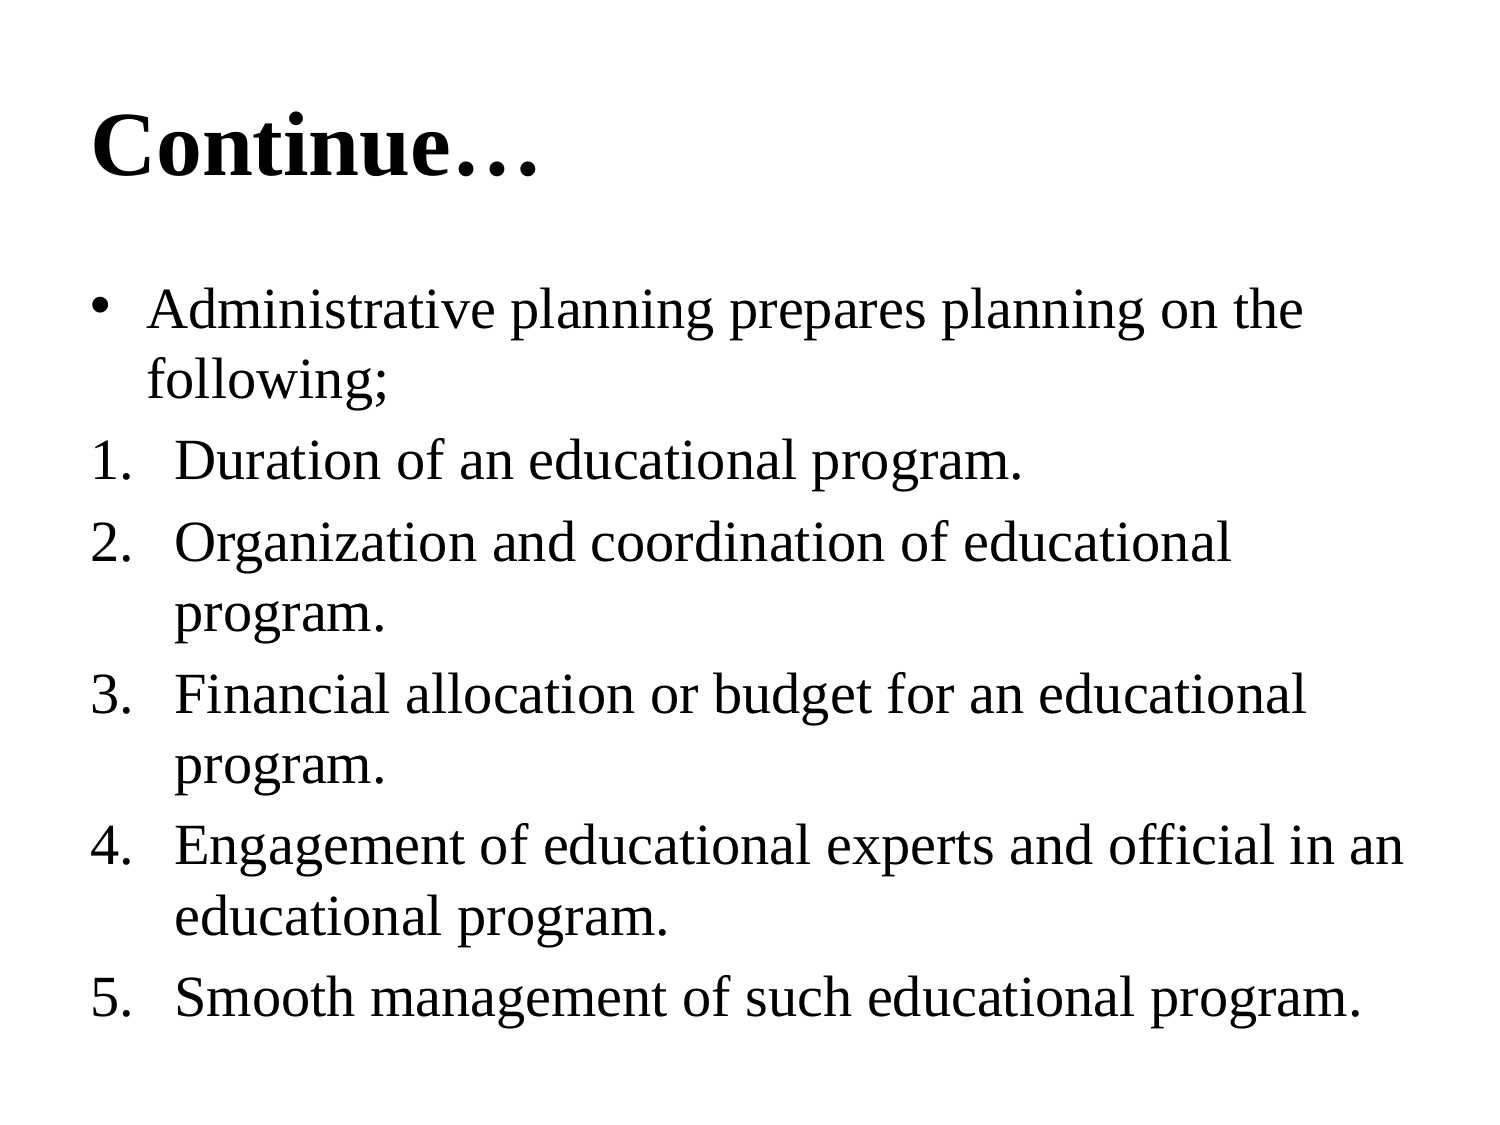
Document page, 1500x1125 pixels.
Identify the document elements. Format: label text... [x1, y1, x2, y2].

list Administrative planning prepares planning on the following; Duration of an educational program. Organization and coordination of educational program. Financial allocation or budget for an educational program. Engagement of educational experts and official in an educational program. Smooth management of such educational program. [75, 262, 1425, 1075]
title Continue… [75, 45, 1425, 233]
